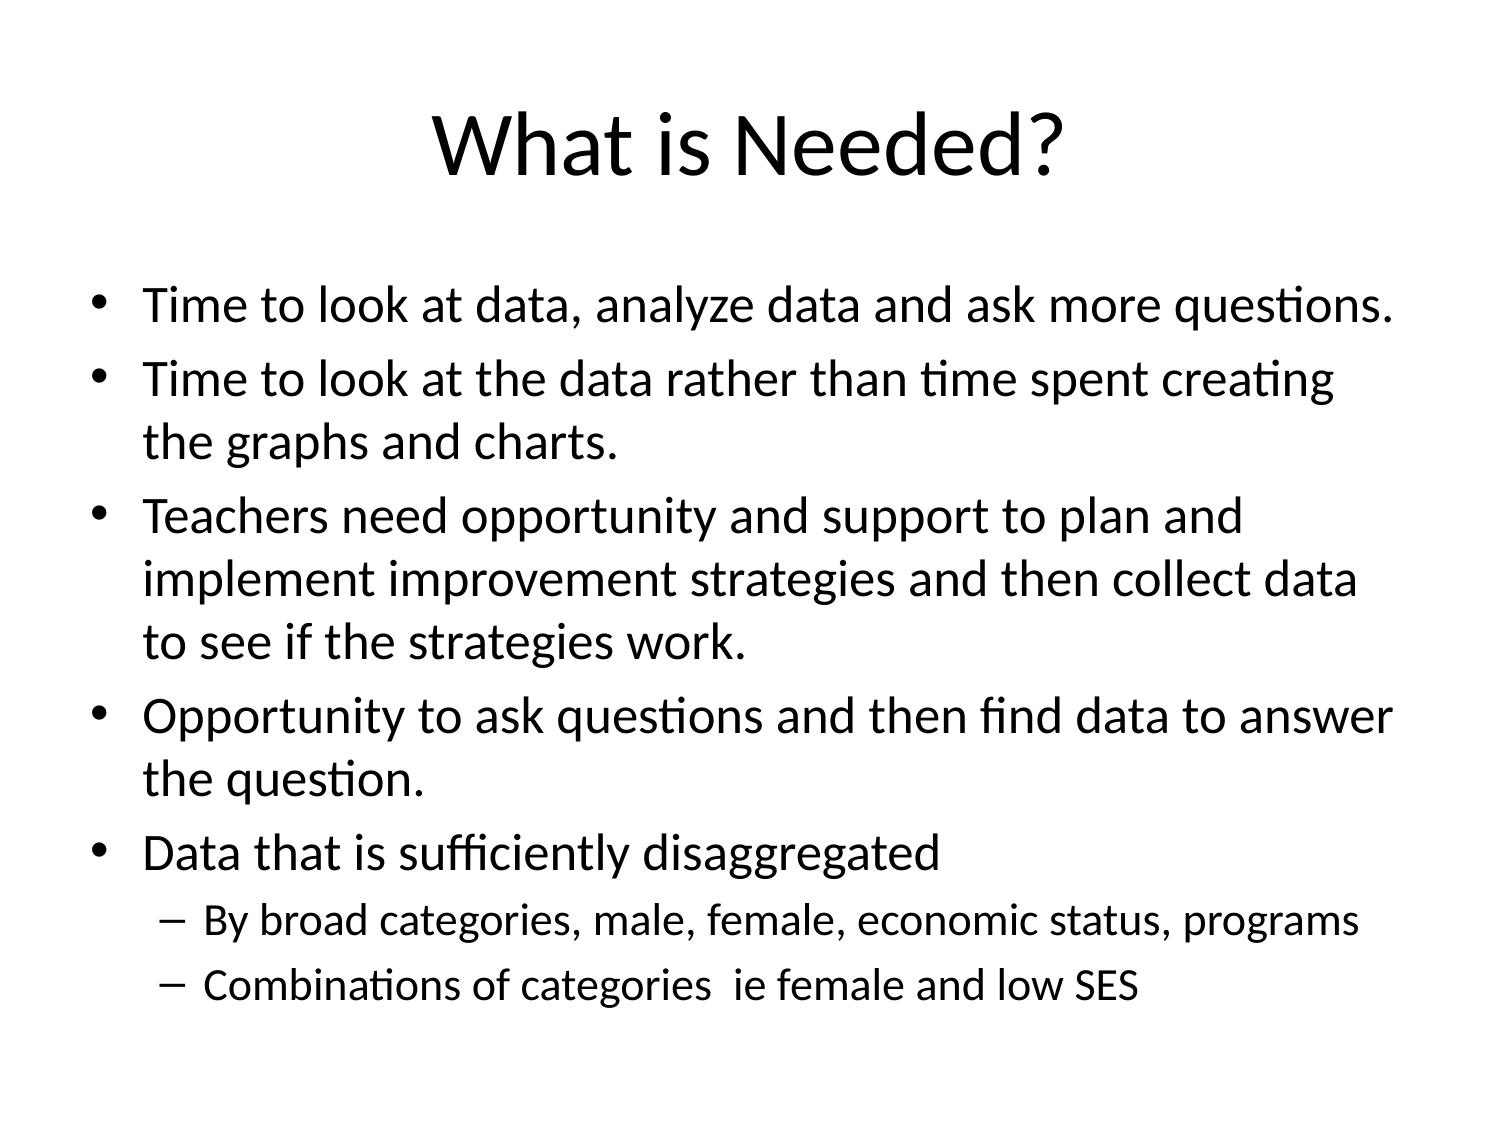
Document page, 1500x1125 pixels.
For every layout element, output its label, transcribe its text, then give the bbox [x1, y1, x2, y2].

list Time to look at data, analyze data and ask more questions. Time to look at the data rather than time spent creating the graphs and charts. Teachers need opportunity and support to plan and implement improvement strategies and then collect data to see if the strategies work. Opportunity to ask questions and then find data to answer the question. Data that is sufficiently disaggregated By broad categories, male, female, economic status, programs Combinations of categories ie female and low SES [75, 262, 1425, 1076]
title What is Needed? [75, 45, 1425, 233]
